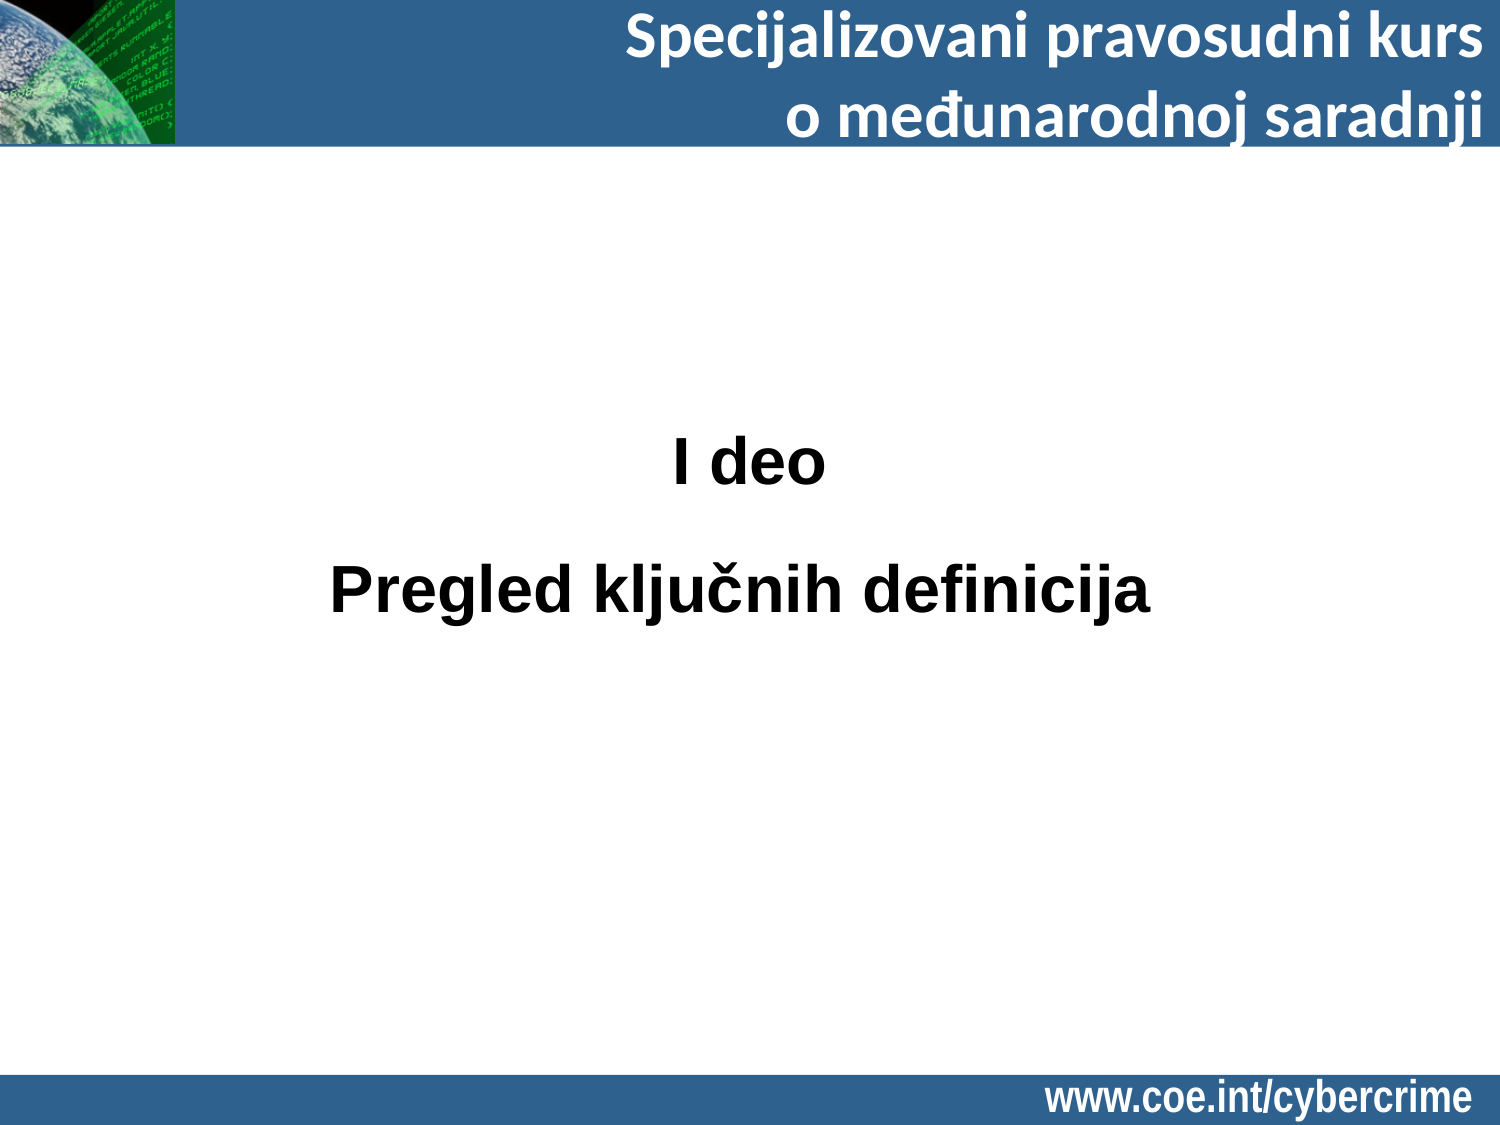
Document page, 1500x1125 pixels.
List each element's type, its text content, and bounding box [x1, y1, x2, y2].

picture [0, 0, 175, 144]
text_box www.coe.int/cybercrime [1030, 1059, 1500, 1125]
text_box I deo Pregled ključnih definicija [50, 425, 1450, 633]
text_box Specijalizovani pravosudni kurs o međunarodnoj saradnji [177, 0, 1500, 149]
text_box [0, 1073, 1030, 1125]
